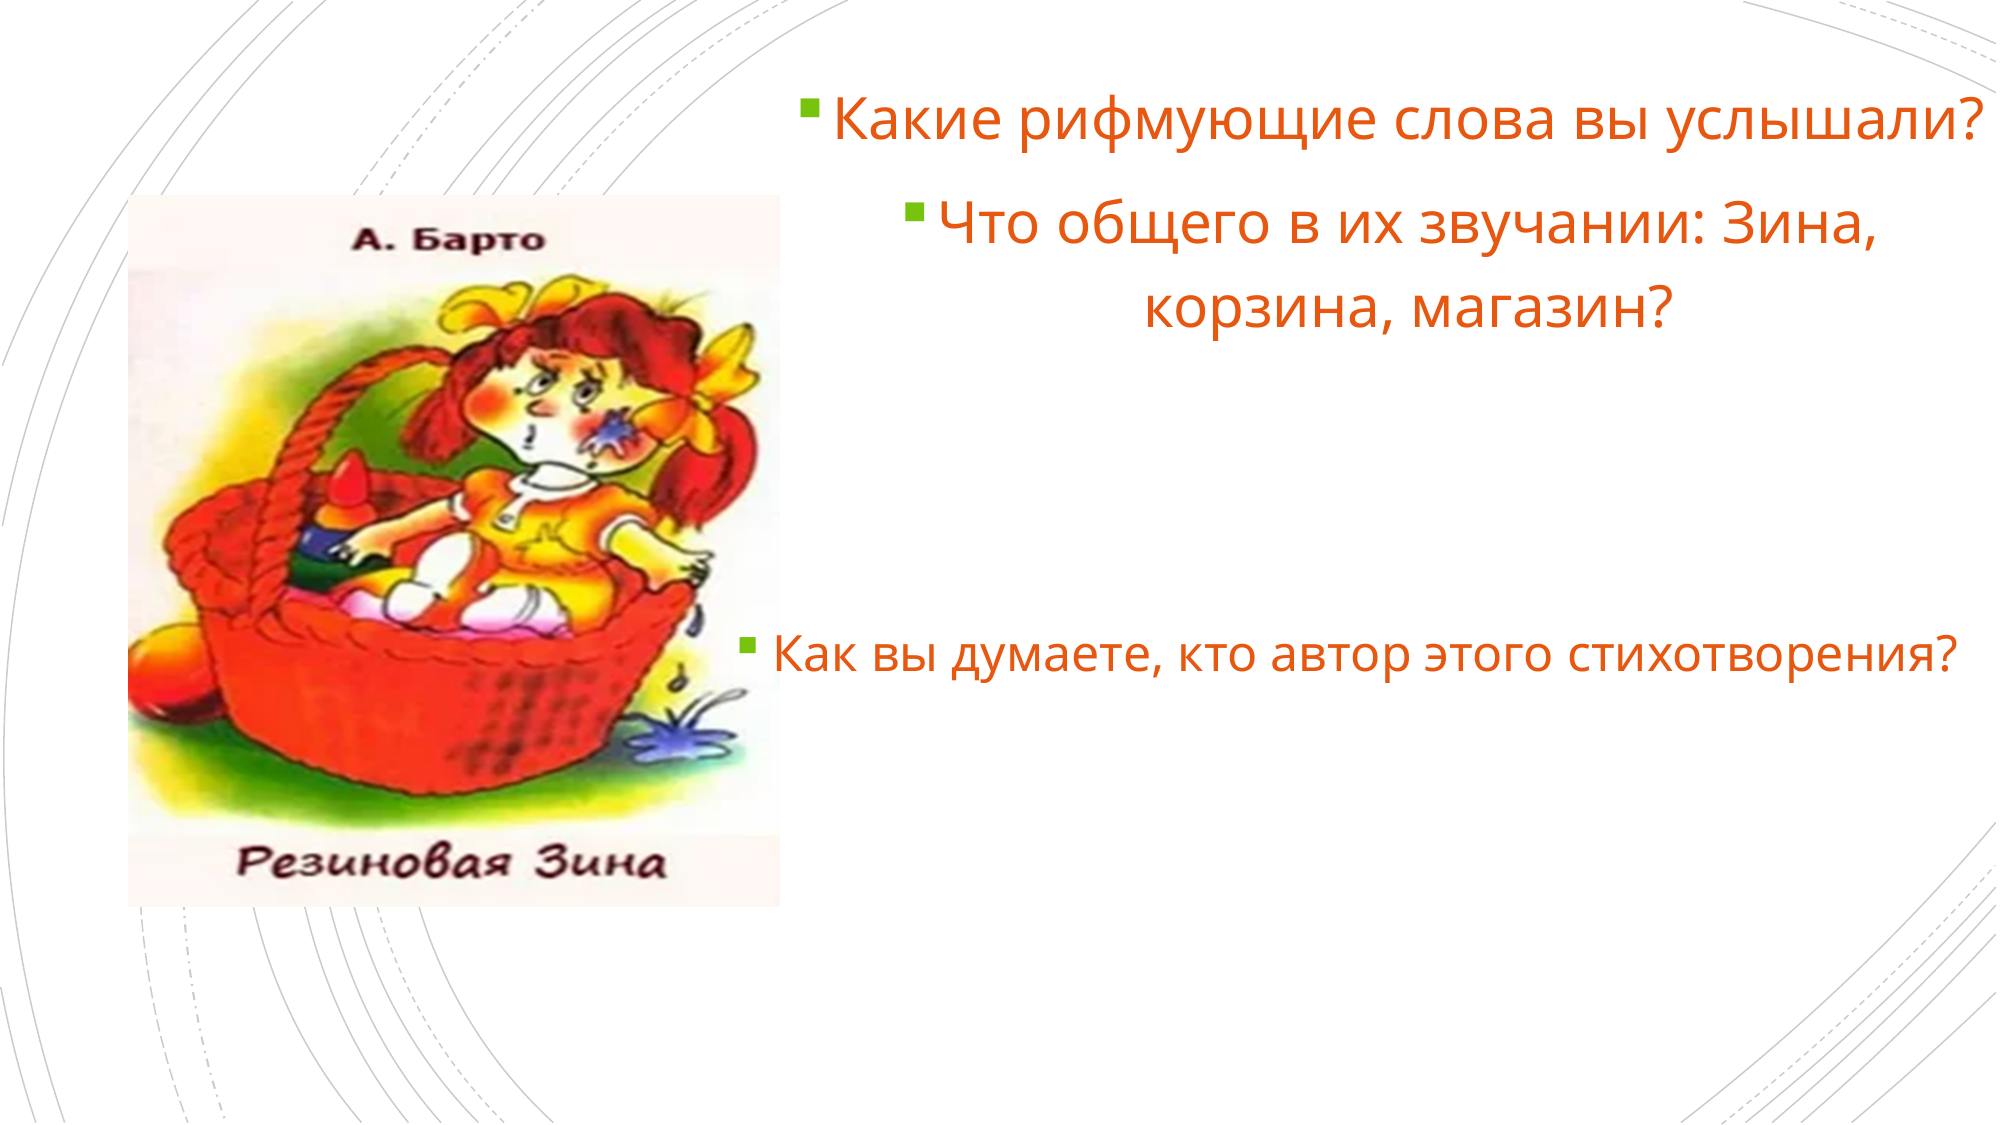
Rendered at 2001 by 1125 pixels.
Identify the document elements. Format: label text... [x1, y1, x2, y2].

list Как вы думаете, кто автор этого стихотворения? [720, 602, 1977, 994]
picture [128, 194, 780, 907]
list Какие рифмующие слова вы услышали? Что общего в их звучании: Зина, корзина, магазин? [779, 59, 2000, 523]
